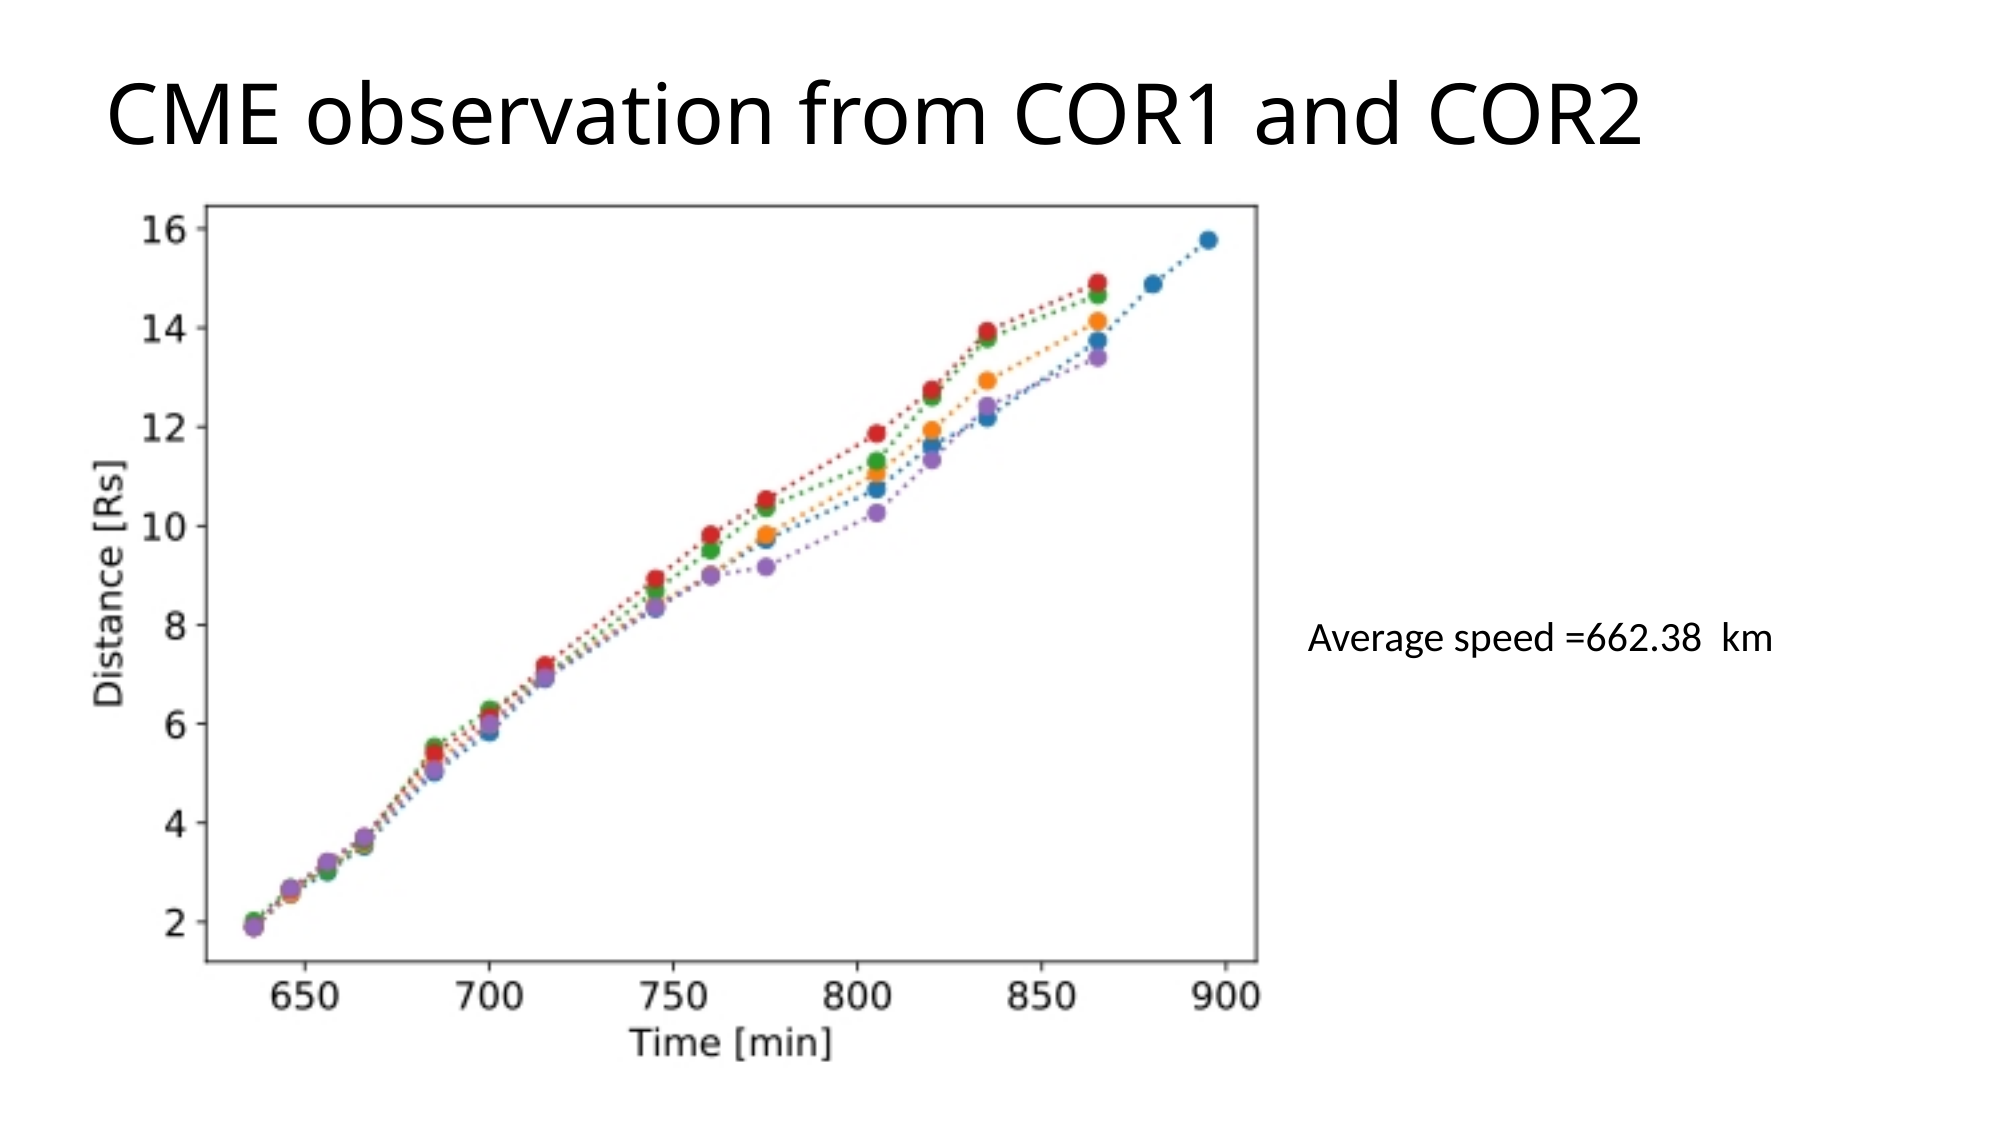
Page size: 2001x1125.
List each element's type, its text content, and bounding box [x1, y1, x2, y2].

title CME observation from COR1 and COR2 [90, 63, 1730, 172]
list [65, 171, 1294, 1094]
